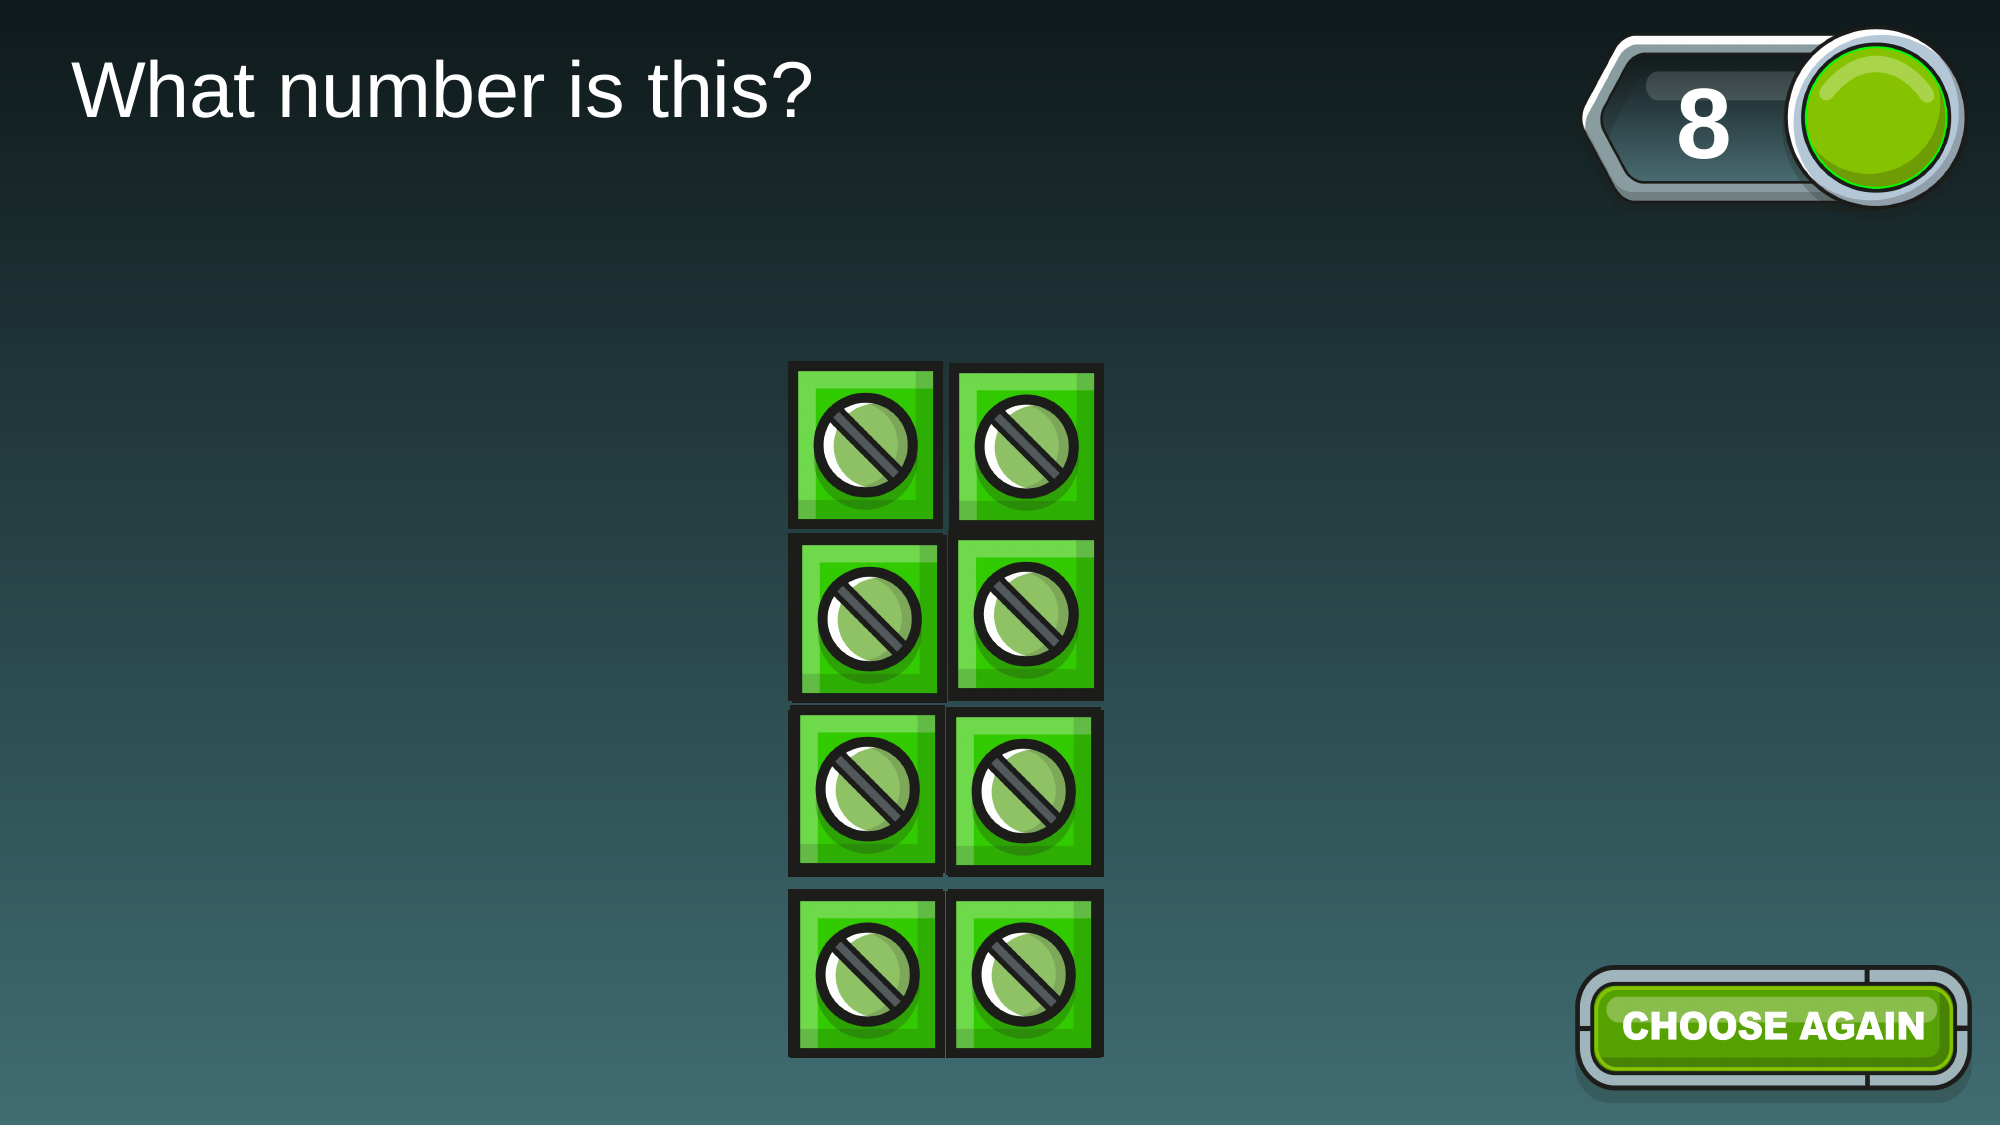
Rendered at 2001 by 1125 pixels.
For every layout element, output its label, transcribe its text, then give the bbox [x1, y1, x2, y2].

picture [1575, 25, 1971, 221]
text_box What number is this? [55, 30, 1093, 162]
picture [1575, 965, 1972, 1104]
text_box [787, 361, 1105, 1059]
